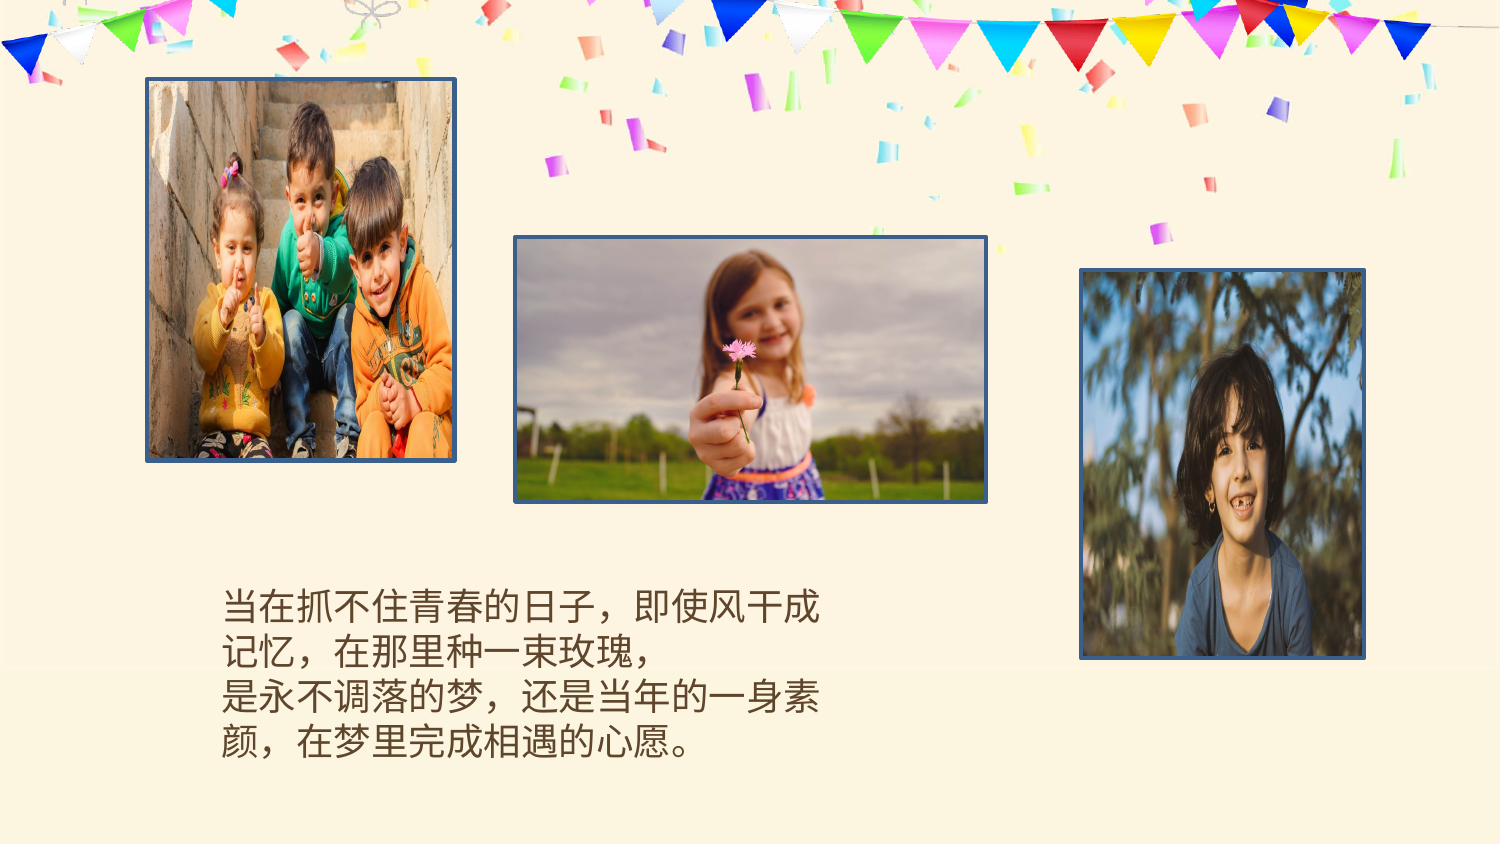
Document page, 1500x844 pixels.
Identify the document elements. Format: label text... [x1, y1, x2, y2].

text_box [1079, 268, 1366, 660]
text_box [145, 77, 457, 463]
text_box [513, 235, 988, 504]
picture [0, 0, 1500, 670]
text_box 当在抓不住青春的日子，即使风干成记忆，在那里种一束玫瑰， 是永不调落的梦，还是当年的一身素颜，在梦里完成相遇的心愿。 [206, 575, 848, 771]
